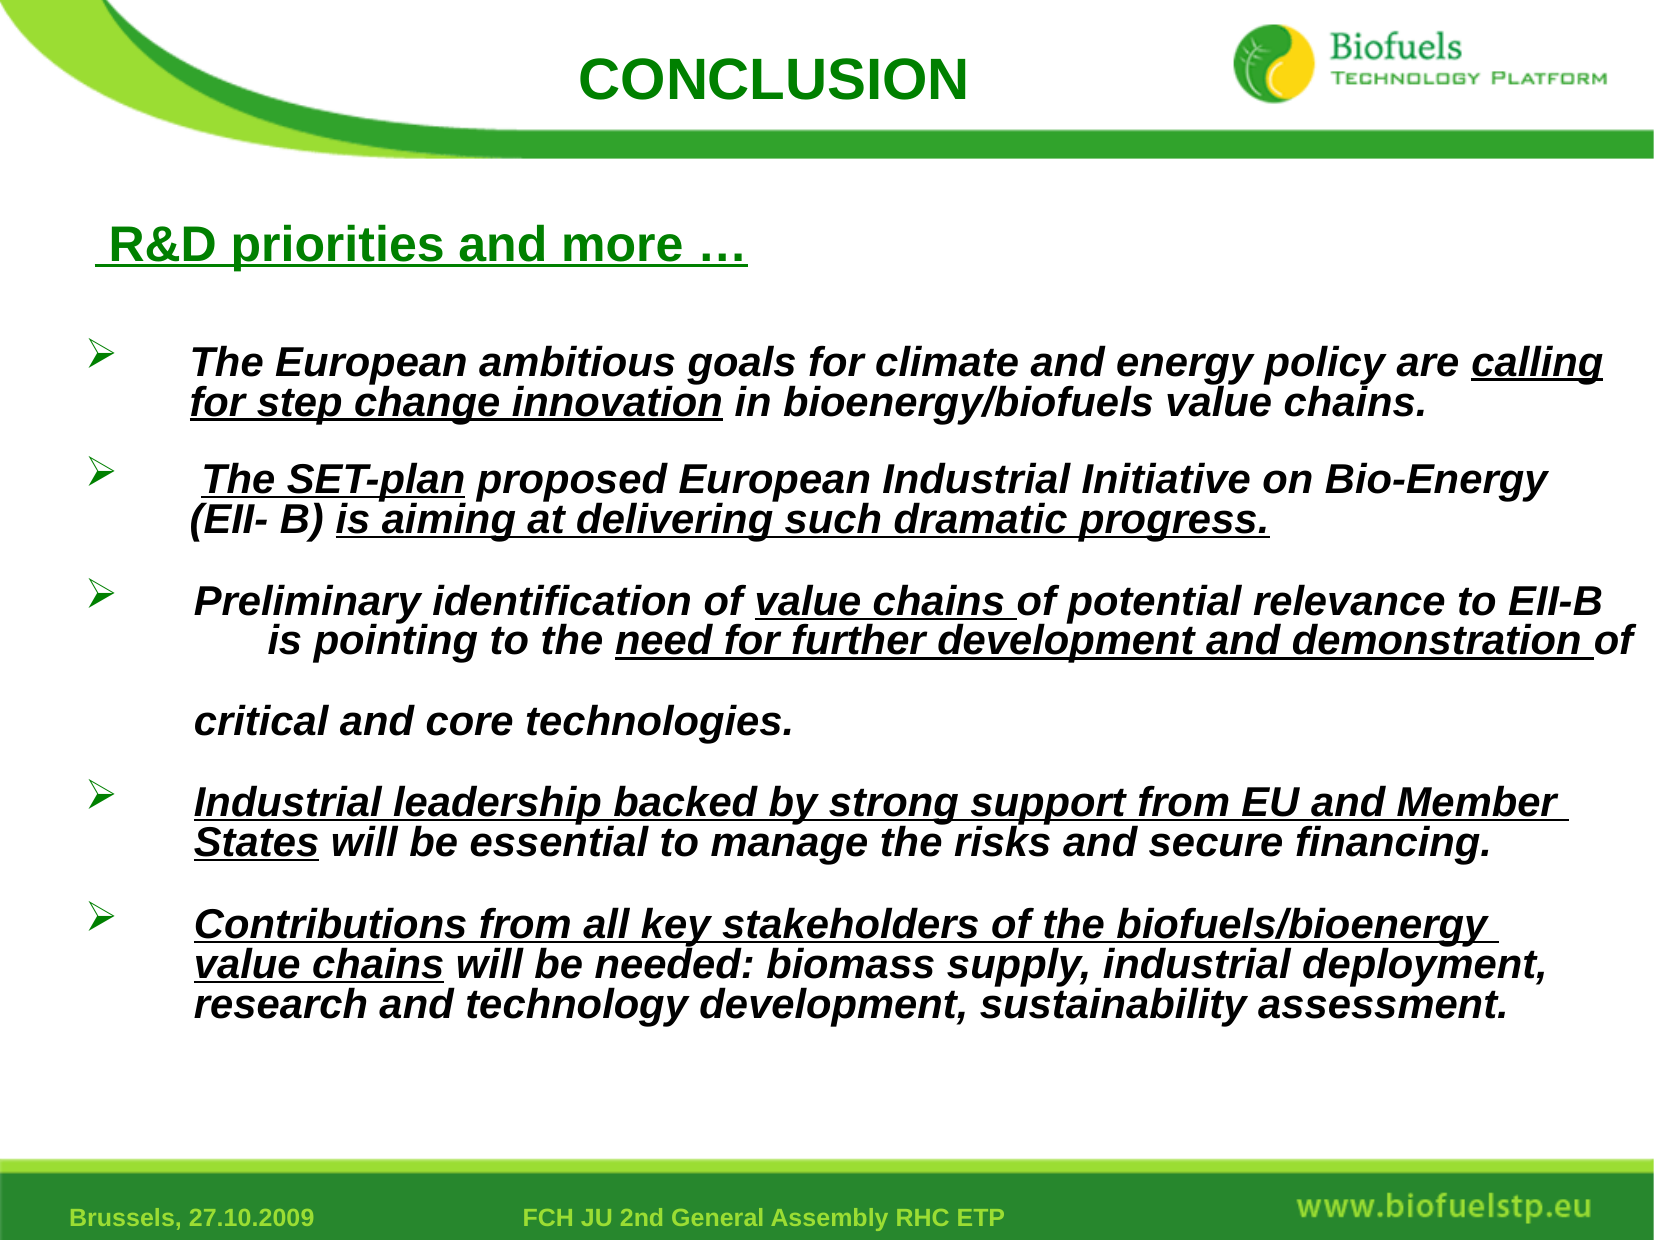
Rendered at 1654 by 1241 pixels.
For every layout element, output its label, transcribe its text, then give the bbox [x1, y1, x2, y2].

text_box The European ambitious goals for climate and energy policy are calling for step change innovation in bioenergy/biofuels value chains. The SET-plan proposed European Industrial Initiative on Bio-Energy (EII- B) is aiming at delivering such dramatic progress. Preliminary identification of value chains of potential relevance to EII-B is pointing to the need for further development and demonstration of critical and core technologies. Industrial leadership backed by strong support from EU and Member States will be essential to manage the risks and secure financing. Contributions from all key stakeholders of the biofuels/bioenergy value chains will be needed: biomass supply, industrial deployment, research and technology development, sustainability assessment. [35, 336, 1654, 1034]
text_box CONCLUSION [200, 41, 1332, 120]
text_box [59, 911, 1654, 1018]
picture [0, 0, 1654, 1240]
text_box R&D priorities and more … [94, 188, 1595, 302]
